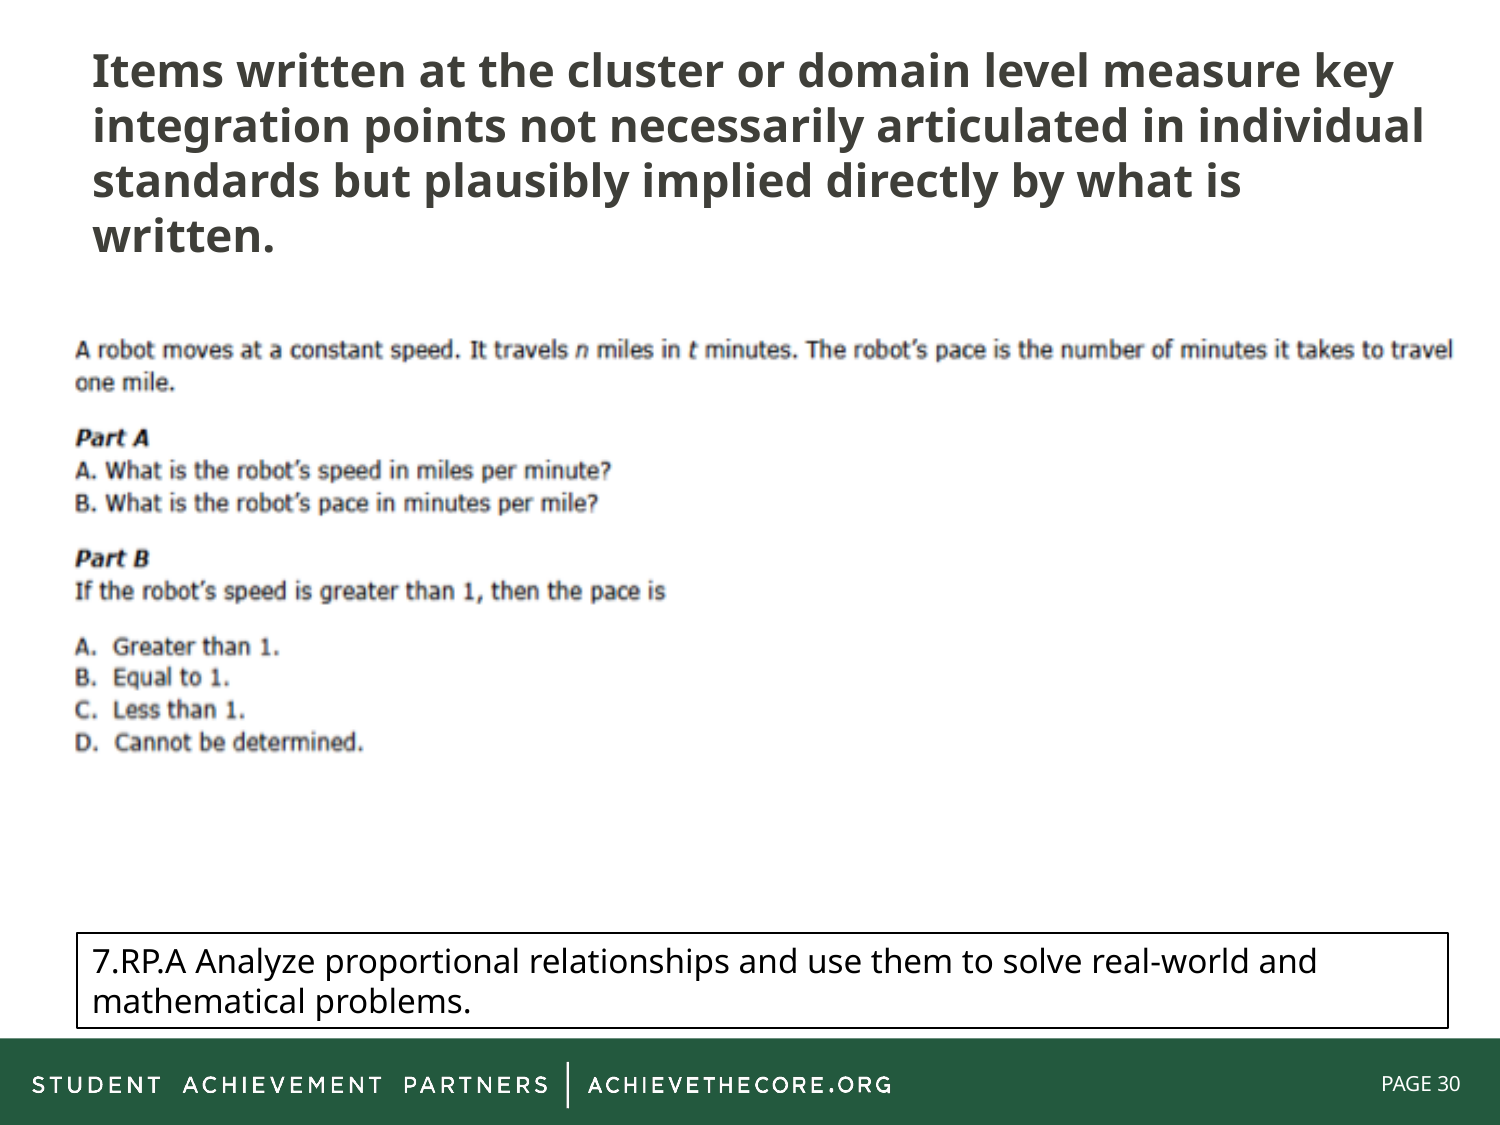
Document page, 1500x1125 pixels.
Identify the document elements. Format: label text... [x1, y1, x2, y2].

picture [46, 323, 1463, 764]
picture [12, 1055, 911, 1112]
title Items written at the cluster or domain level measure key integration points not necessarily articulated in individual standards but plausibly implied directly by what is written. [77, 45, 1452, 259]
text_box 7.RP.A Analyze proportional relationships and use them to solve real-world and mathematical problems. [77, 933, 1449, 1028]
